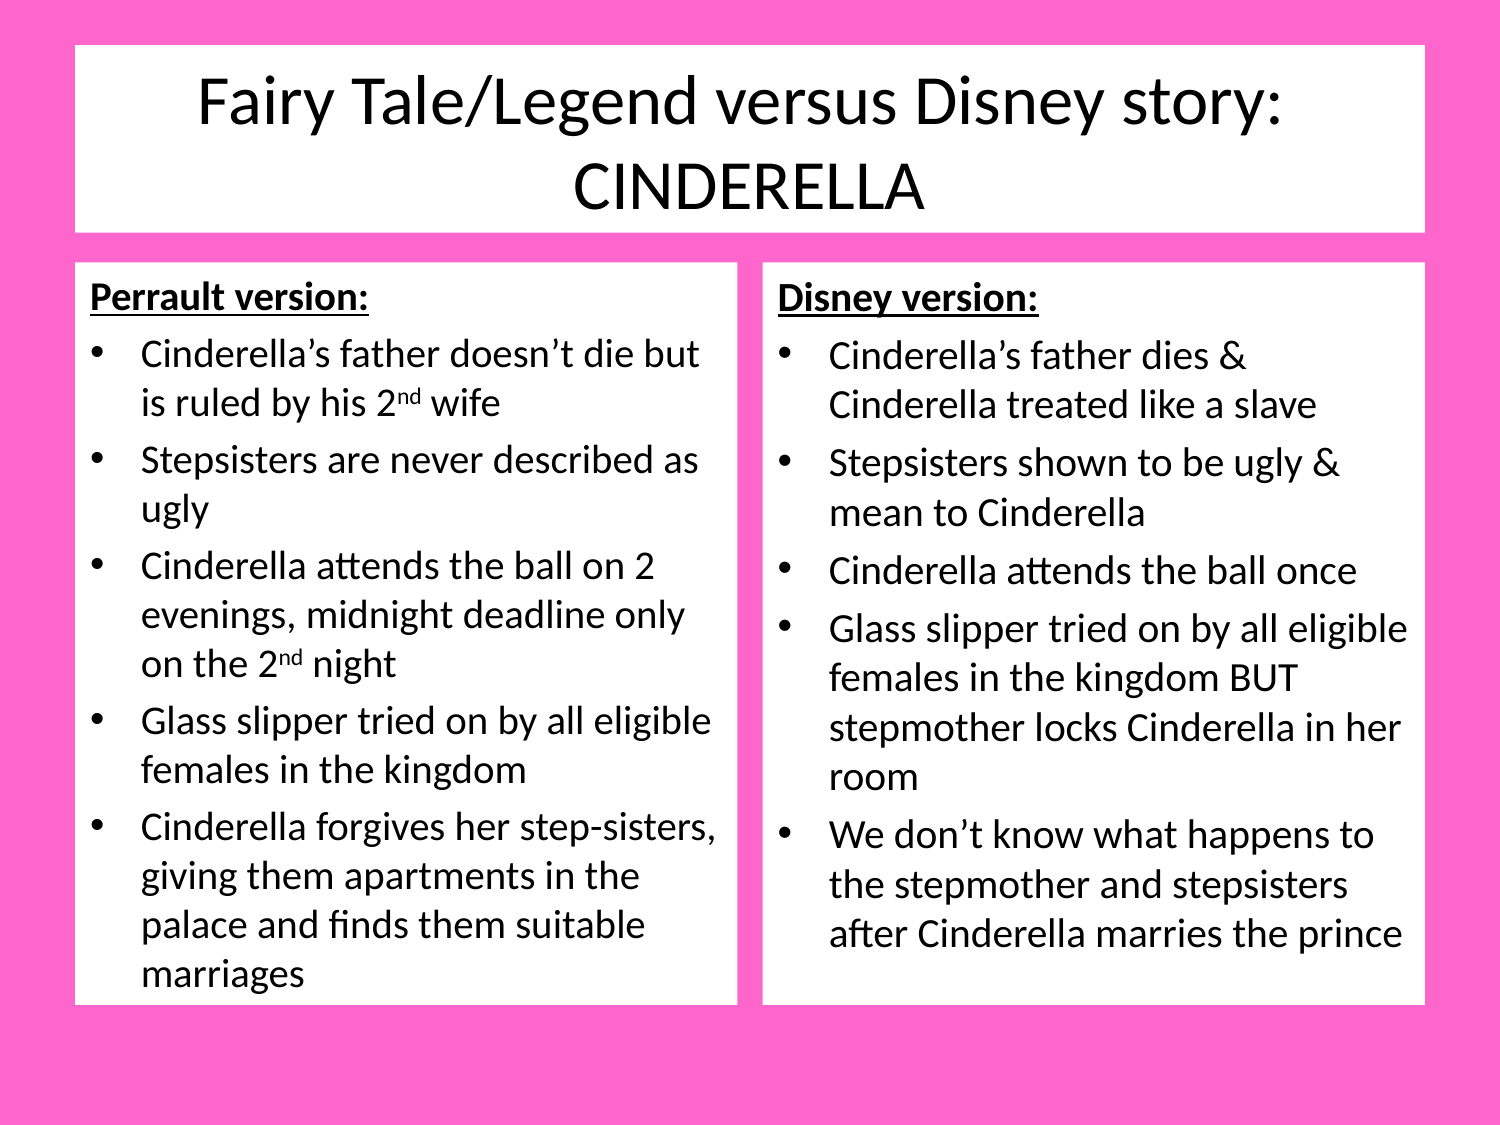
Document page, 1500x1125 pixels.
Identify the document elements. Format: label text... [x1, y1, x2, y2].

title Fairy Tale/Legend versus Disney story: CINDERELLA [75, 45, 1425, 233]
list Perrault version: Cinderella’s father doesn’t die but is ruled by his 2nd wife Stepsisters are never described as ugly Cinderella attends the ball on 2 evenings, midnight deadline only on the 2nd night Glass slipper tried on by all eligible females in the kingdom Cinderella forgives her step-sisters, giving them apartments in the palace and finds them suitable marriages [75, 262, 738, 1005]
list Disney version: Cinderella’s father dies & Cinderella treated like a slave Stepsisters shown to be ugly & mean to Cinderella Cinderella attends the ball once Glass slipper tried on by all eligible females in the kingdom BUT stepmother locks Cinderella in her room We don’t know what happens to the stepmother and stepsisters after Cinderella marries the prince [762, 262, 1425, 1005]
